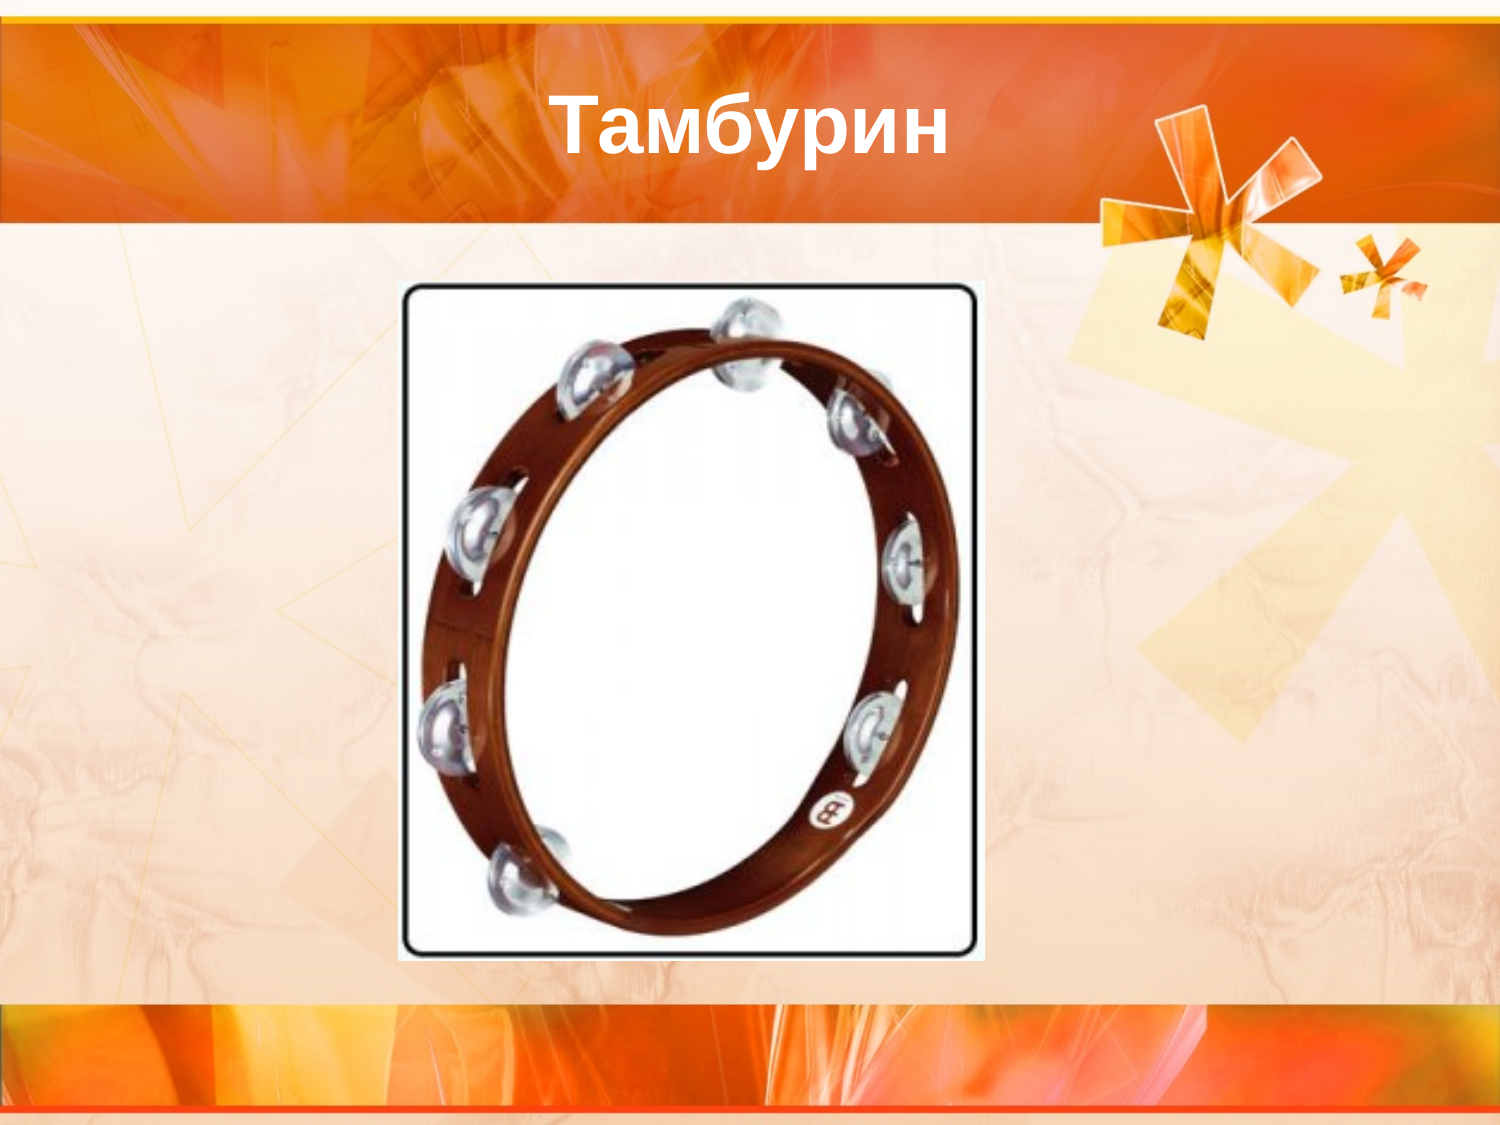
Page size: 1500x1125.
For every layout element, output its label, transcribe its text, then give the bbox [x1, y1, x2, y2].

picture [0, 0, 1500, 1125]
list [398, 280, 985, 962]
title Тамбурин [74, 26, 1426, 215]
